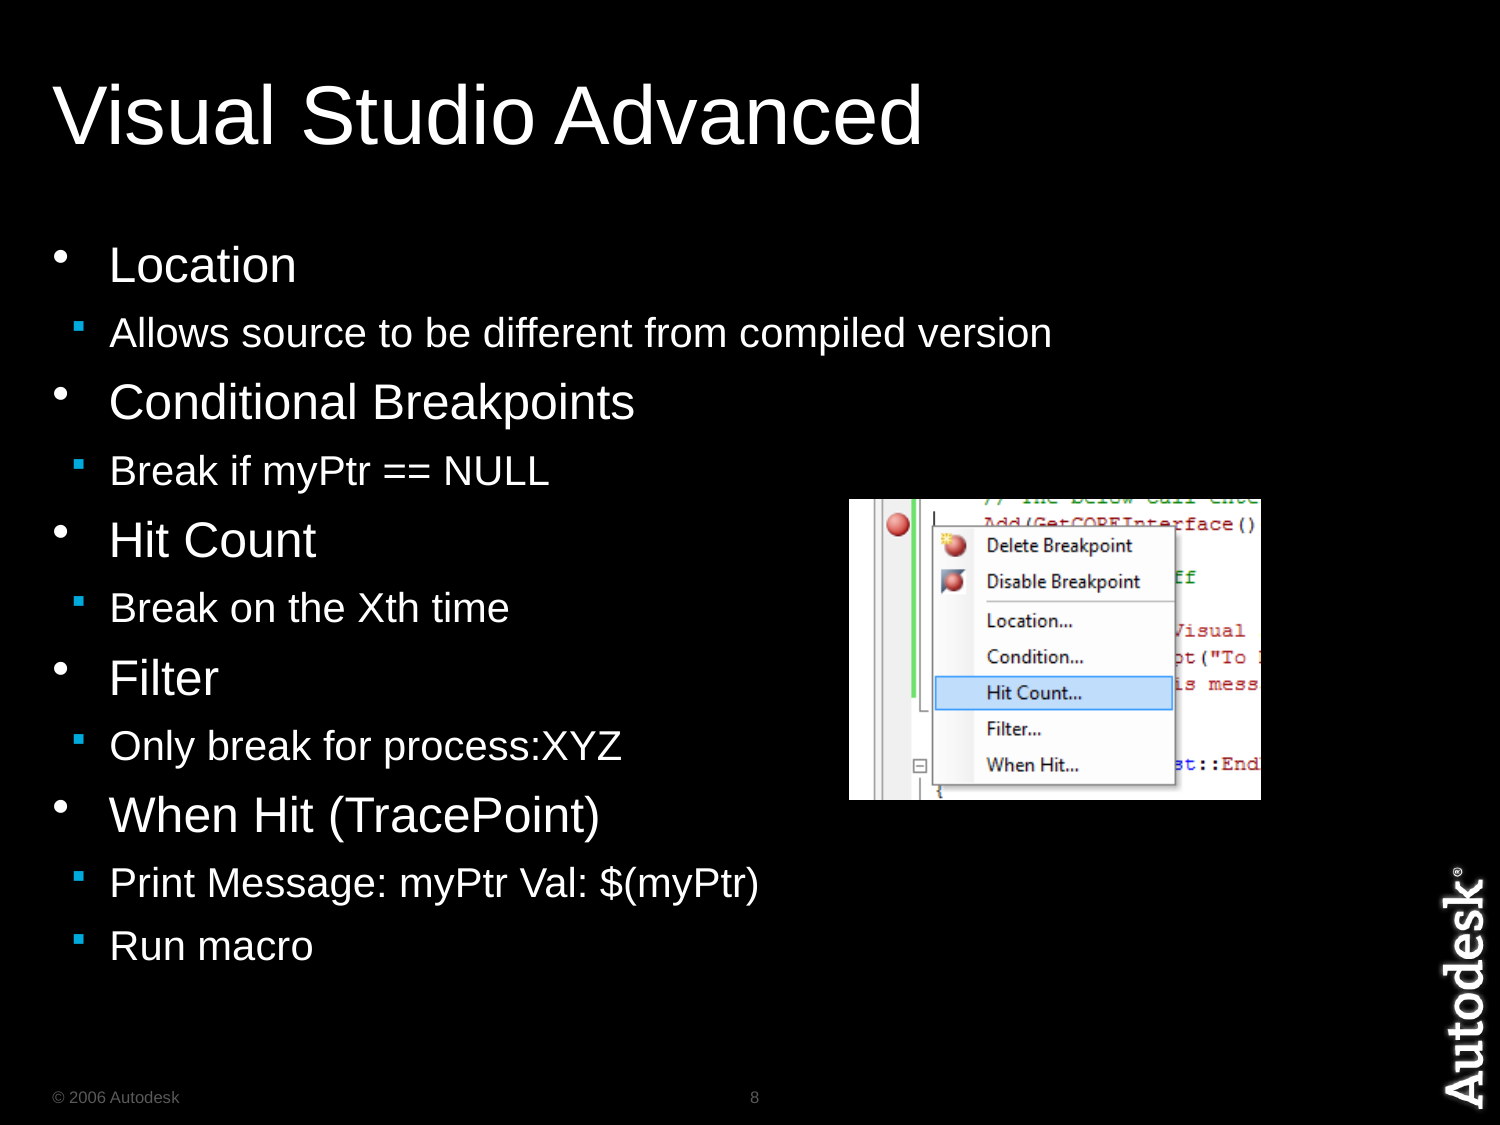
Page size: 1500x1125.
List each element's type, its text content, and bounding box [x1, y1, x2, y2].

picture [1402, 0, 1500, 1125]
list Location Allows source to be different from compiled version Conditional Breakpoints Break if myPtr == NULL Hit Count Break on the Xth time Filter Only break for process:XYZ When Hit (TracePoint) Print Message: myPtr Val: $(myPtr) Run macro [52, 231, 1401, 1073]
title Visual Studio Advanced [52, 22, 1401, 211]
picture [849, 499, 1262, 801]
